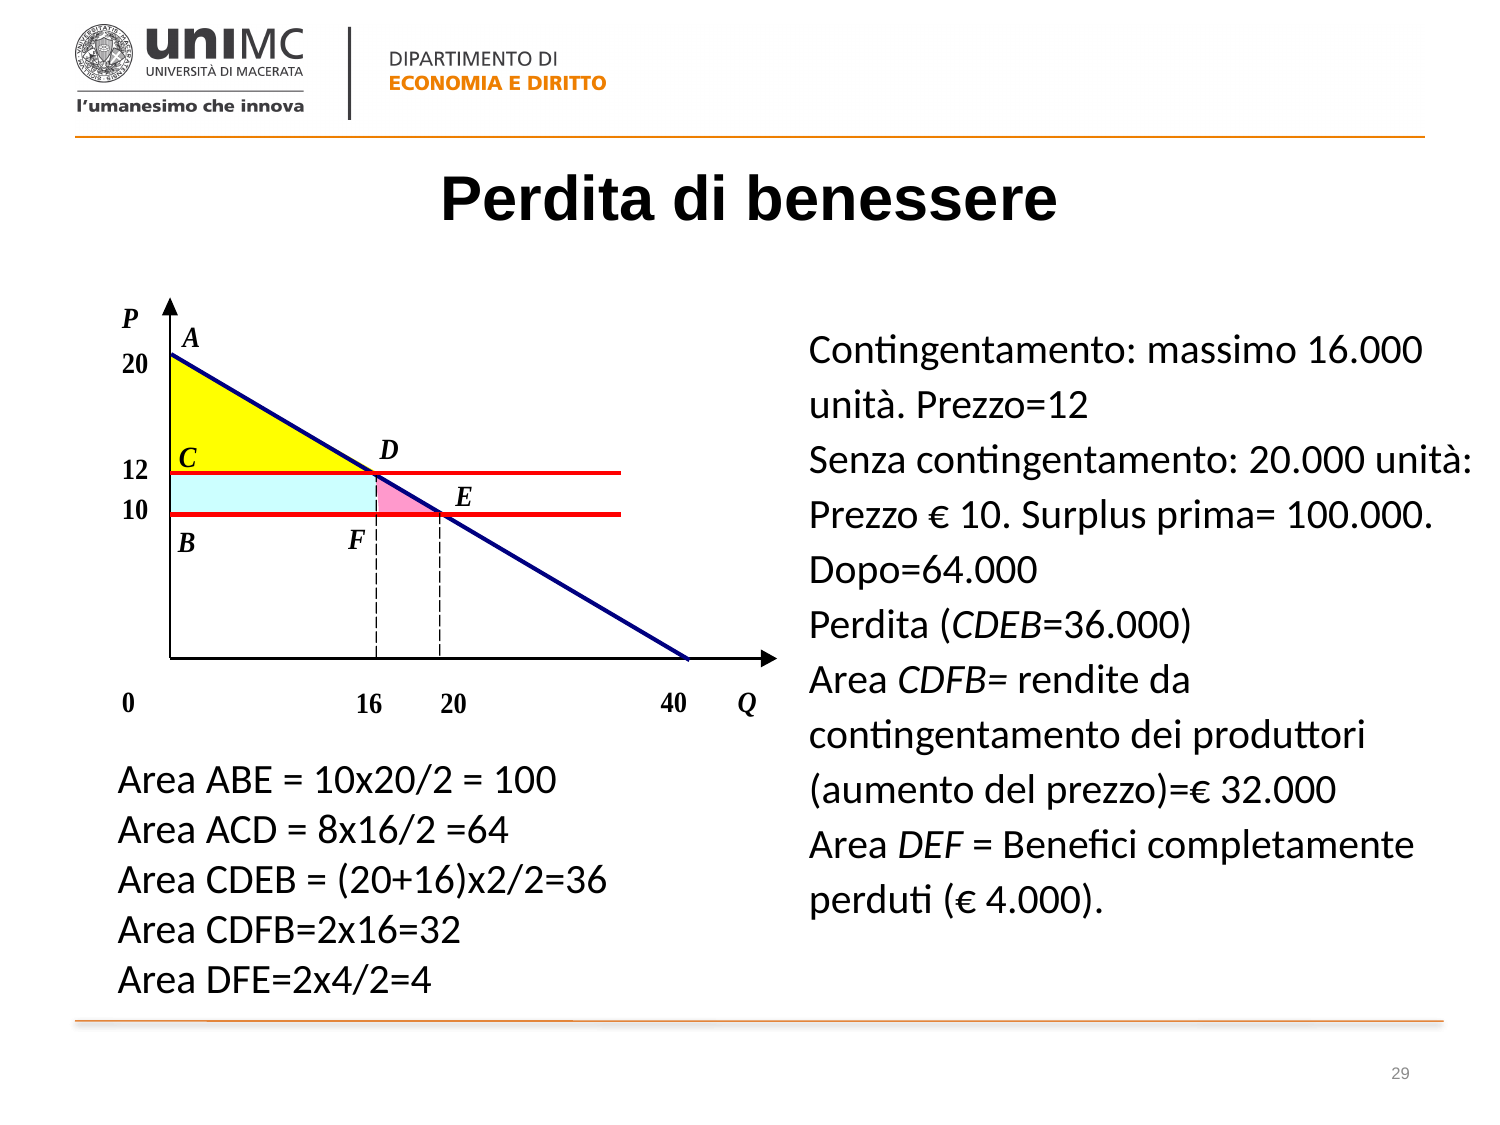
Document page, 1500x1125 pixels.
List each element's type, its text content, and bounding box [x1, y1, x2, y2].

text_box Contingentamento: massimo 16.000 unità. Prezzo=12 Senza contingentamento: 20.000 unità: Prezzo € 10. Surplus prima= 100.000. Dopo=64.000 Perdita (CDEB=36.000) Area CDFB= rendite da contingentamento dei produttori (aumento del prezzo)=€ 32.000 Area DEF = Benefici completamente perduti (€ 4.000). [794, 309, 1500, 930]
slide_number 29 [1074, 1042, 1425, 1103]
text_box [86, 294, 795, 744]
title Perdita di benessere [75, 149, 1425, 241]
picture [75, 24, 1425, 138]
text_box Area ABE = 10x20/2 = 100 Area ACD = 8x16/2 =64 Area CDEB = (20+16)x2/2=36 Area CDFB=2x16=32 Area DFE=2x4/2=4 [102, 751, 762, 1059]
